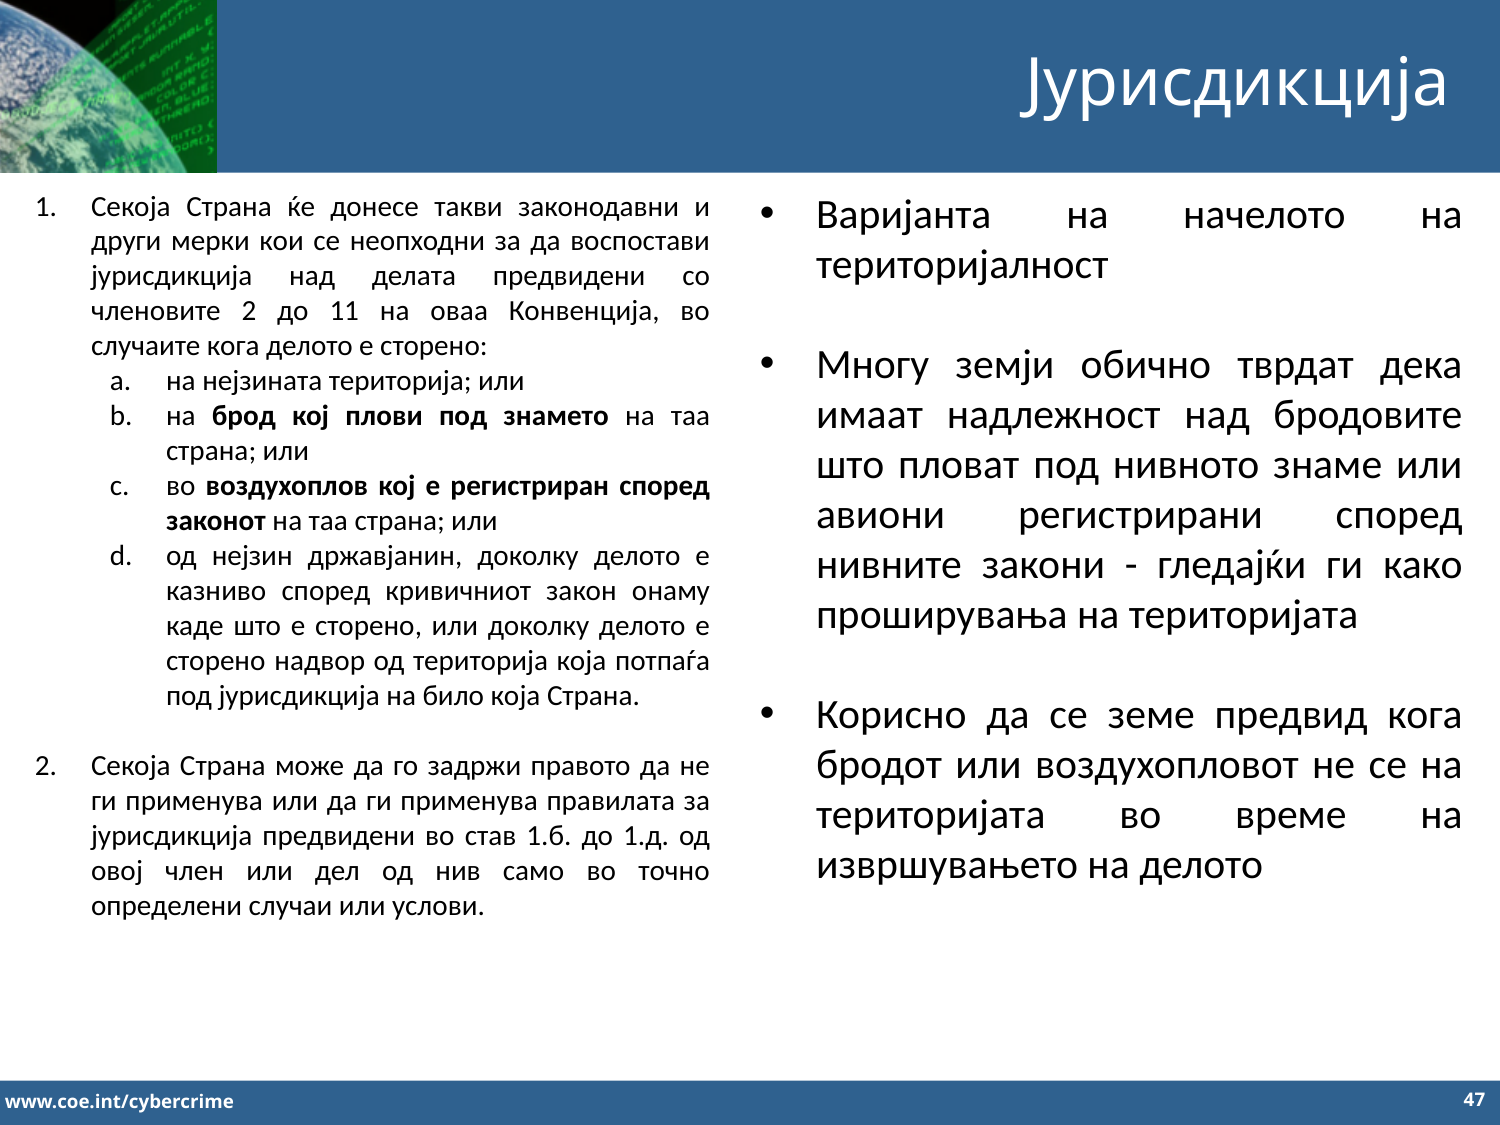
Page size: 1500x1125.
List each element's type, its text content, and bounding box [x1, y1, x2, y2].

text_box Варијанта на начелото на територијалност Многу земји обично тврдат дека имаат надлежност над бродовите што пловат под нивното знаме или авиони регистрирани според нивните закони - гледајќи ги како проширувања на територијата Корисно да се земе предвид кога бродот или воздухопловот не се на територијата во време на извршувањето на делото [745, 179, 1478, 895]
text_box Секоја Страна ќе донесе такви законодавни и други мерки кои се неопходни за да воспостави јурисдикција над делата предвидени со членовите 2 до 11 на оваа Конвенција, во случаите кога делото е сторено: на нејзината територија; или на брод кој плови под знамето на таа страна; или во воздухоплов кој е регистриран според законот на таа страна; или од нејзин државјанин, доколку делото е казниво според кривичниот закон онаму каде што е сторено, или доколку делото е сторено надвор од територија која потпаѓа под јурисдикција на било која Страна. Секоја Страна може да го задржи правото да не ги применува или да ги применува правилата за јурисдикција предвидени во став 1.б. до 1.д. од овој член или дел од нив само во точно определени случаи или услови. [19, 179, 726, 929]
text_box Јурисдикција [230, 31, 1483, 126]
picture [0, 0, 217, 173]
